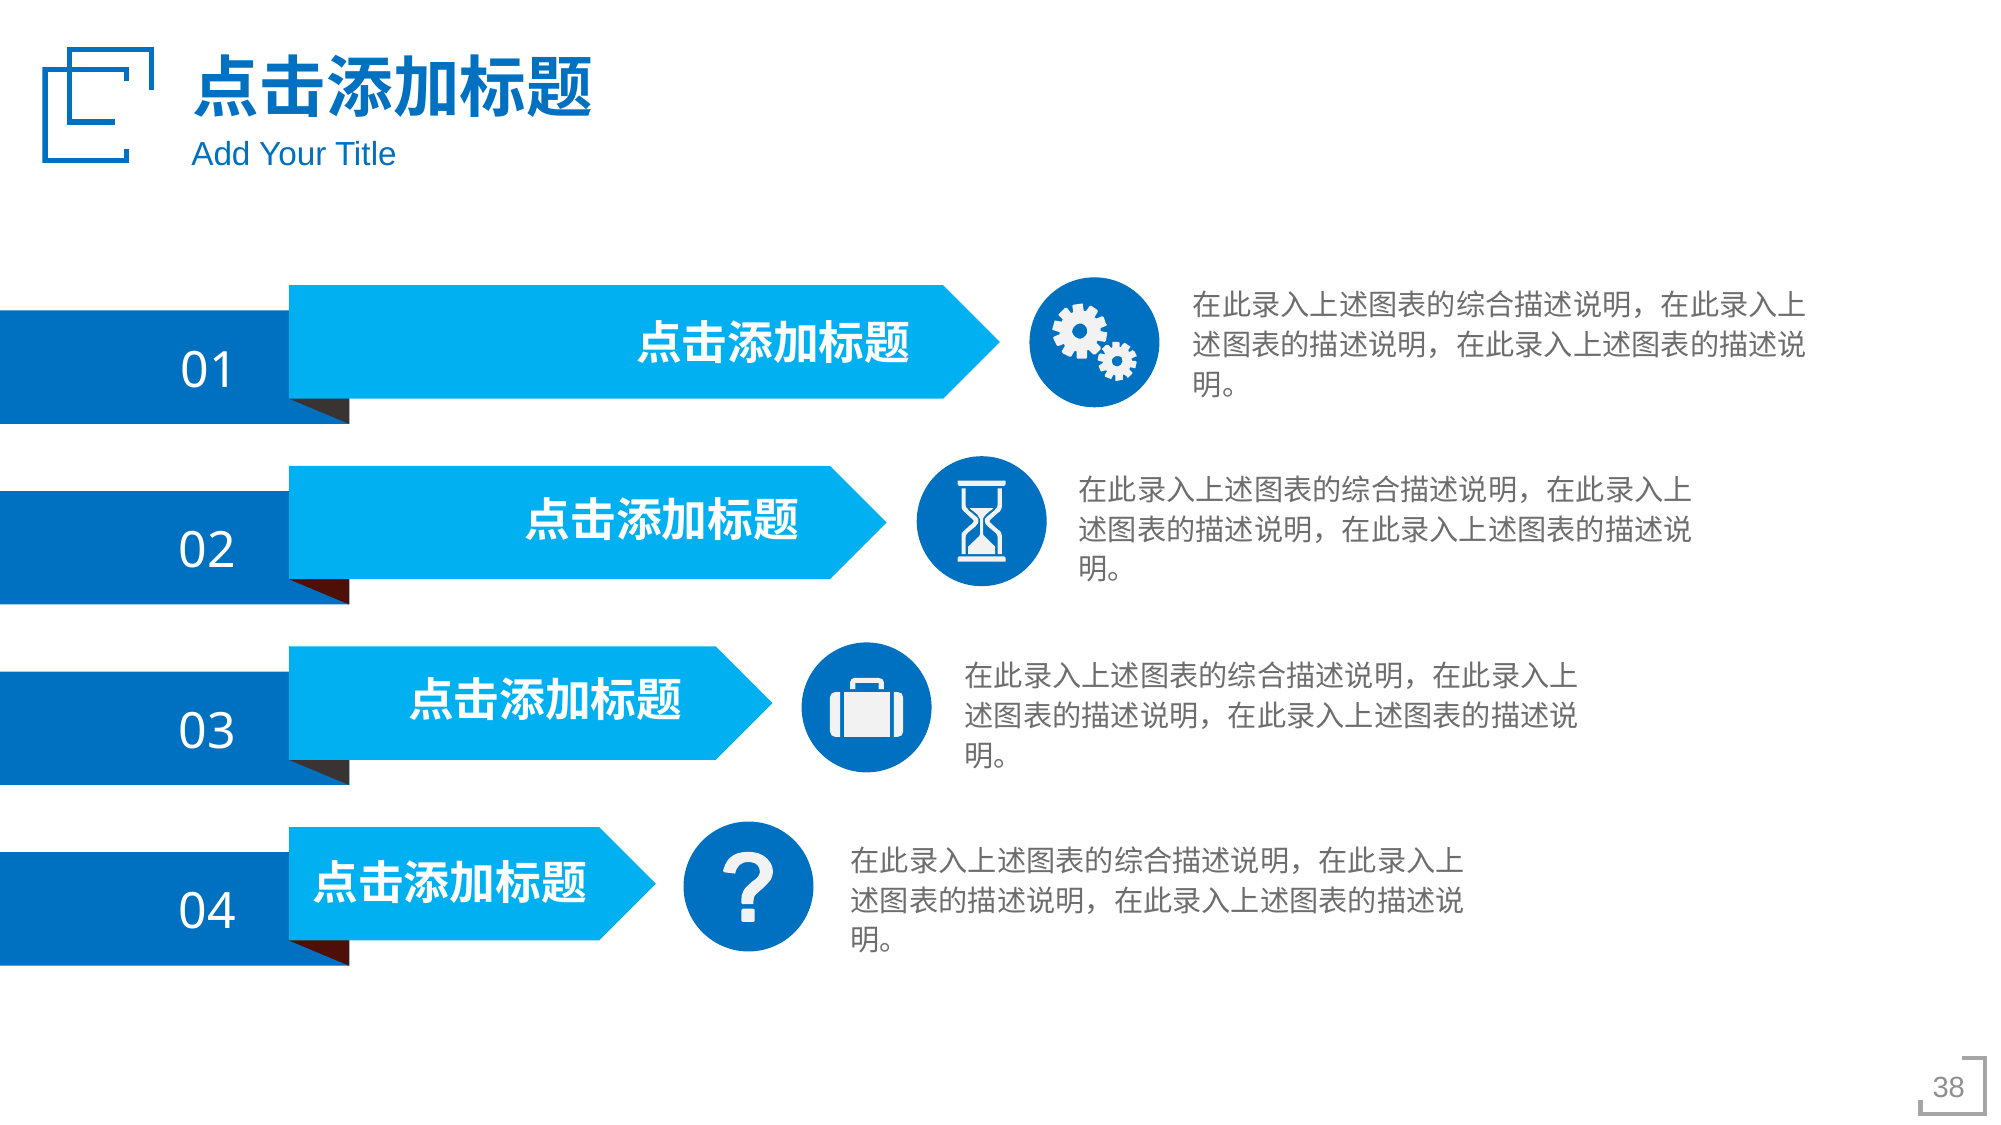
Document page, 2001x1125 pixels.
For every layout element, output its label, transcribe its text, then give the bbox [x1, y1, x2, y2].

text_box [801, 642, 932, 773]
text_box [1029, 277, 1160, 408]
text_box 在此录入上述图表的综合描述说明，在此录入上述图表的描述说明，在此录入上述图表的描述说明。 [949, 644, 1614, 780]
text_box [0, 852, 350, 966]
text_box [0, 671, 350, 785]
text_box [288, 826, 658, 942]
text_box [683, 821, 814, 952]
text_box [0, 310, 350, 424]
text_box 在此录入上述图表的综合描述说明，在此录入上述图表的描述说明，在此录入上述图表的描述说明。 [1063, 458, 1728, 594]
text_box 点击添加标题 [209, 845, 603, 916]
text_box [288, 464, 888, 581]
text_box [0, 491, 350, 605]
text_box 在此录入上述图表的综合描述说明，在此录入上述图表的描述说明，在此录入上述图表的描述说明。 [835, 829, 1500, 965]
text_box 点击添加标题 [304, 662, 698, 733]
text_box 在此录入上述图表的综合描述说明，在此录入上述图表的描述说明，在此录入上述图表的描述说明。 [1177, 274, 1842, 409]
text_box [916, 456, 1047, 587]
text_box 点击添加标题 [532, 306, 926, 377]
text_box 点击添加标题 [421, 483, 815, 554]
text_box 点击添加标题 [177, 36, 609, 132]
text_box Add Your Title [176, 124, 555, 180]
text_box [288, 645, 775, 761]
text_box [288, 284, 1002, 400]
